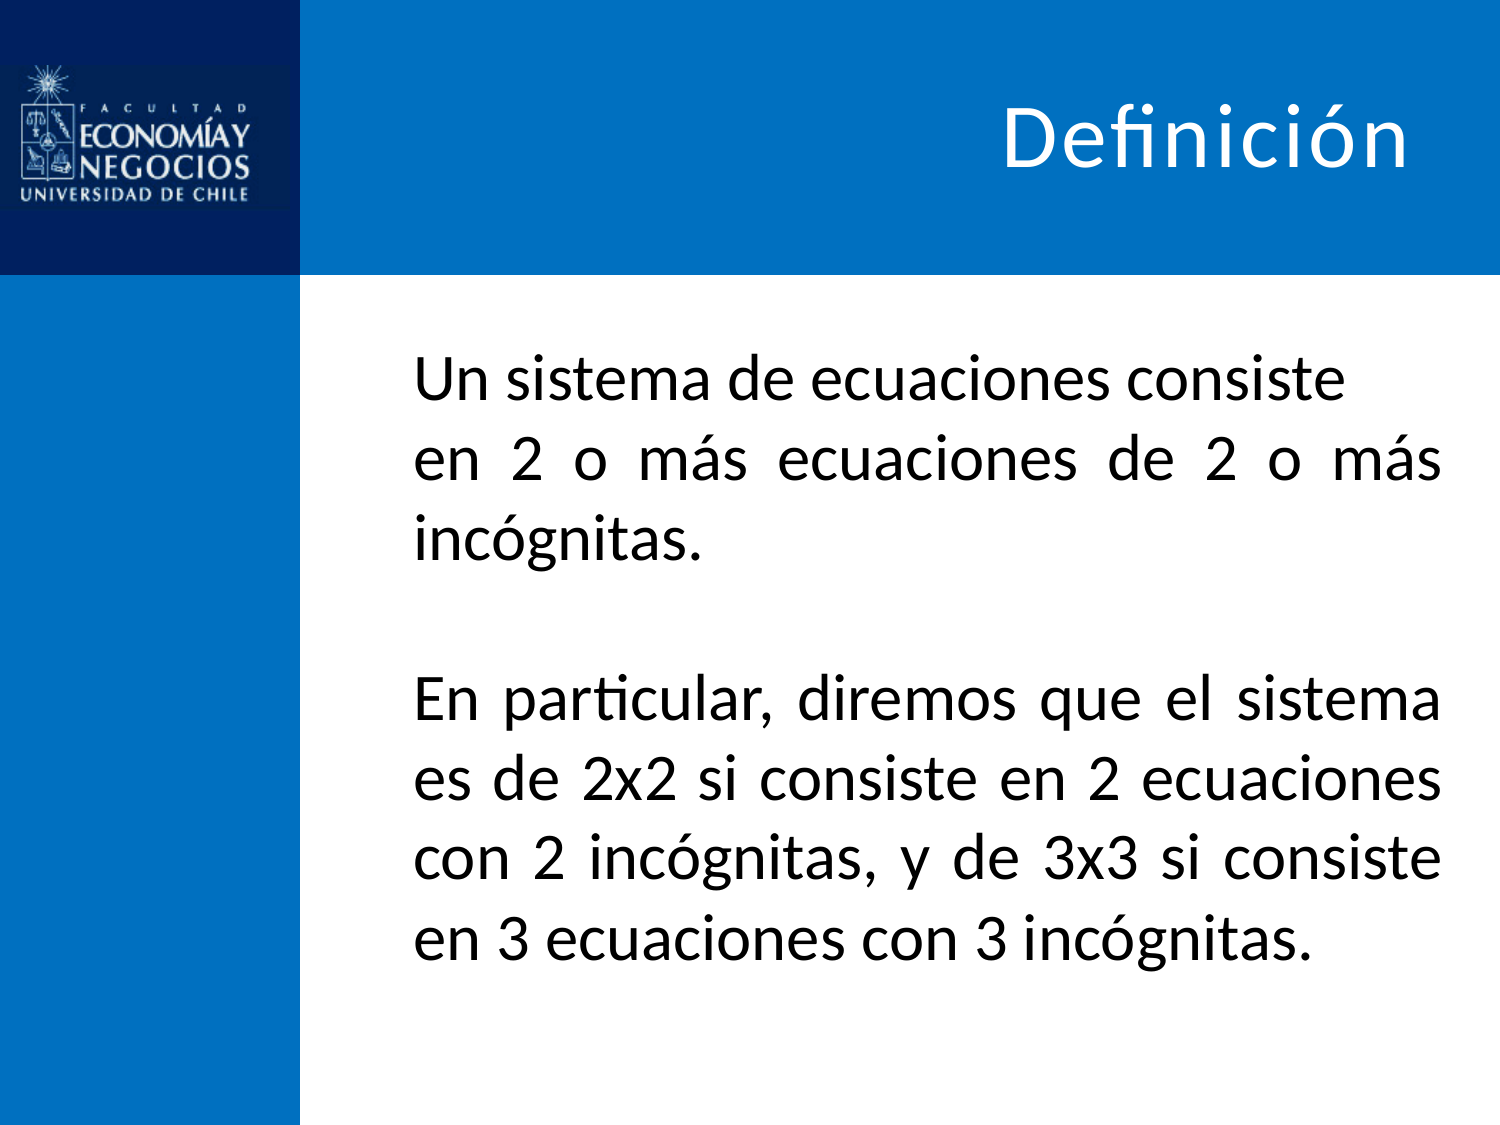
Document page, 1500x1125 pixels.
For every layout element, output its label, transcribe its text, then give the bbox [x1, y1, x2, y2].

title Definición [399, 37, 1425, 225]
text_box Un sistema de ecuaciones consiste en 2 o más ecuaciones de 2 o más incógnitas. En particular, diremos que el sistema es de 2x2 si consiste en 2 ecuaciones con 2 incógnitas, y de 3x3 si consiste en 3 ecuaciones con 3 incógnitas. [398, 326, 1459, 981]
picture [0, 64, 290, 211]
